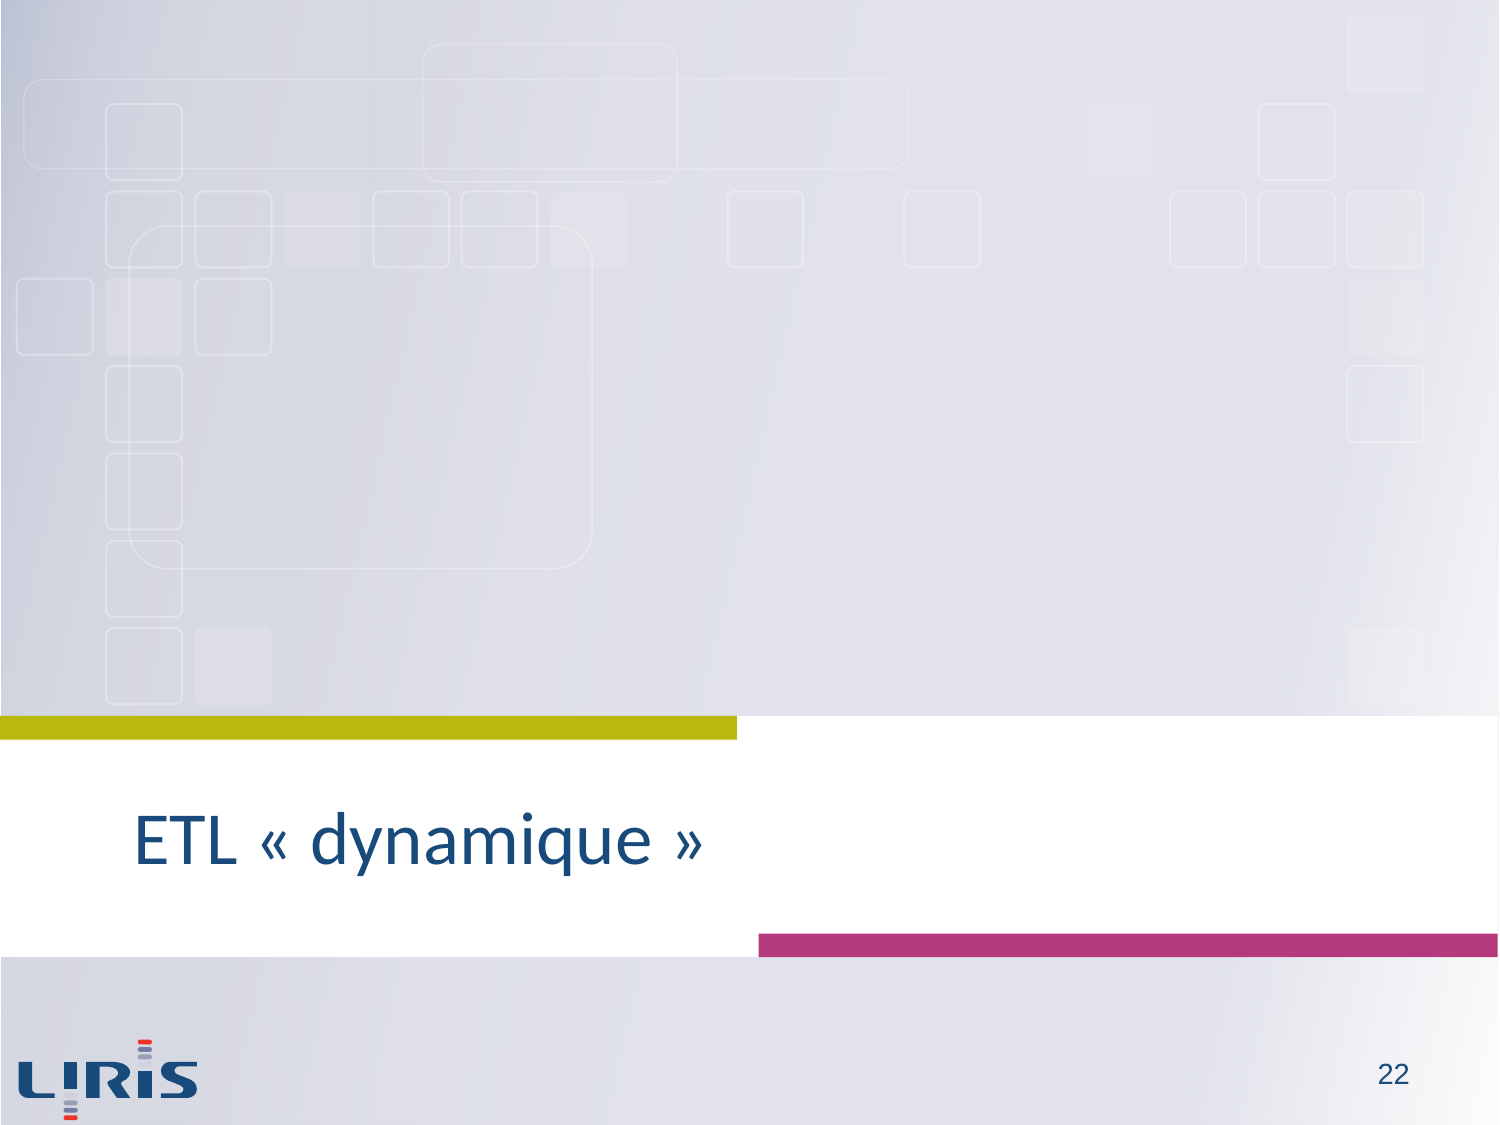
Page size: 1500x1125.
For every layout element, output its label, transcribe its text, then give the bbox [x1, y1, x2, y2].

title ETL « dynamique » [118, 722, 1394, 947]
picture [1, 0, 1499, 1125]
slide_number 22 [1230, 1042, 1425, 1103]
